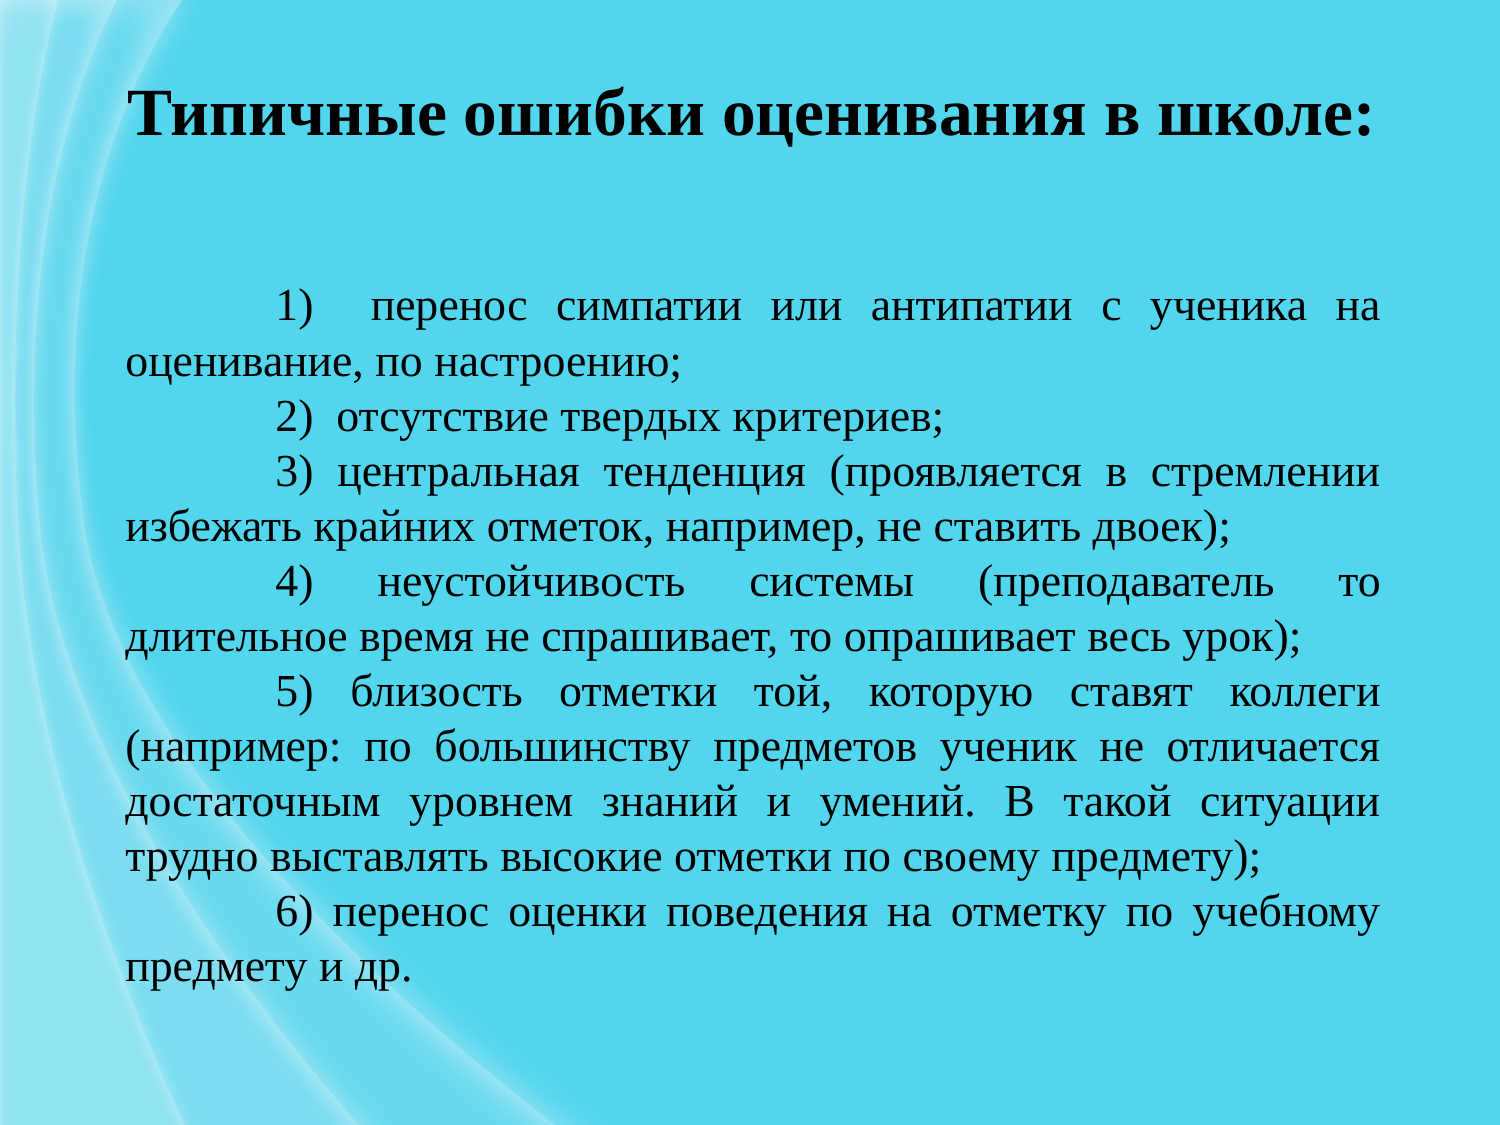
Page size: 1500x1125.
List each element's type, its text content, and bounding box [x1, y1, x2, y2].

text_box 1) перенос симпатии или антипатии с ученика на оценивание, по настроению; 2) отсутствие твердых критериев; 3) центральная тенденция (проявляется в стремлении избежать крайних отметок, например, не ставить двоек); 4) неустойчивость системы (преподаватель то длительное время не спрашивает, то опрашивает весь урок); 5) близость отметки той, которую ставят коллеги (например: по большинству предметов ученик не отличается достаточным уровнем знаний и умений. В такой ситуации трудно выставлять высокие отметки по своему предмету); 6) перенос оценки поведения на отметку по учебному предмету и др. [110, 263, 1397, 998]
picture [0, 0, 1500, 1125]
title Типичные ошибки оценивания в школе: [105, 40, 1400, 261]
